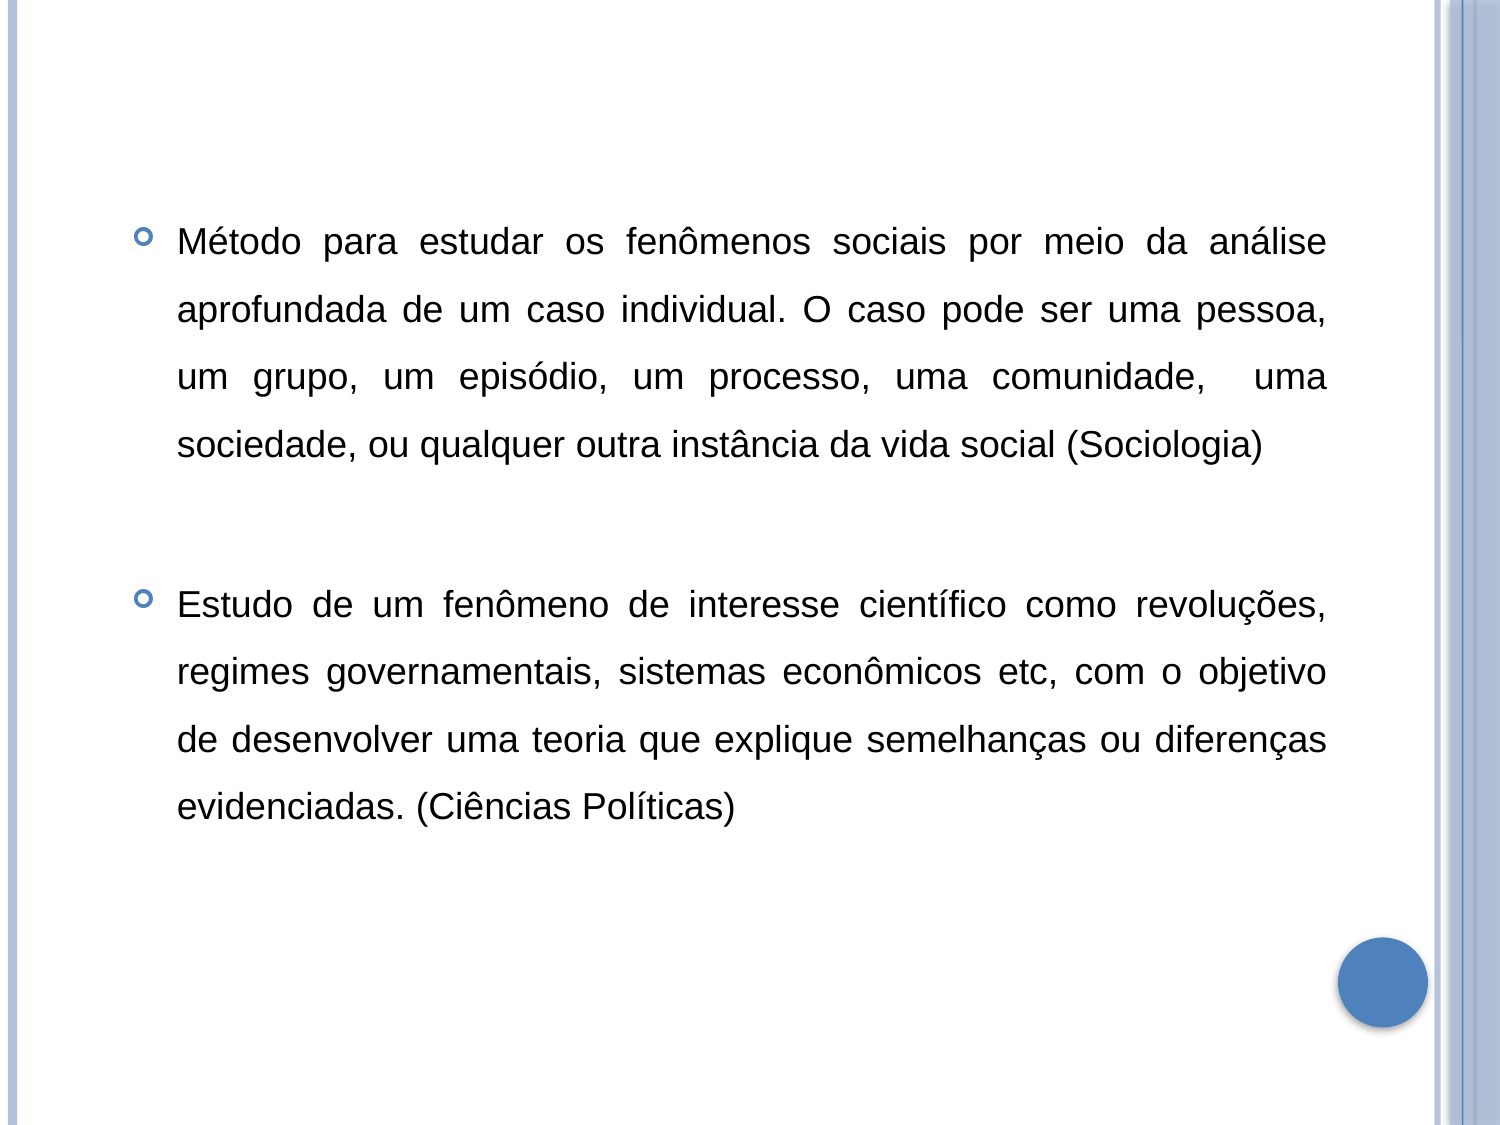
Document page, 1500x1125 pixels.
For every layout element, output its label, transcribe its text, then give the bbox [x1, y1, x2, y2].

list Método para estudar os fenômenos sociais por meio da análise aprofundada de um caso individual. O caso pode ser uma pessoa, um grupo, um episódio, um processo, uma comunidade, uma sociedade, ou qualquer outra instância da vida social (Sociologia) Estudo de um fenômeno de interesse científico como revoluções, regimes governamentais, sistemas econômicos etc, com o objetivo de desenvolver uma teoria que explique semelhanças ou diferenças evidenciadas. (Ciências Políticas) [117, 187, 1343, 987]
